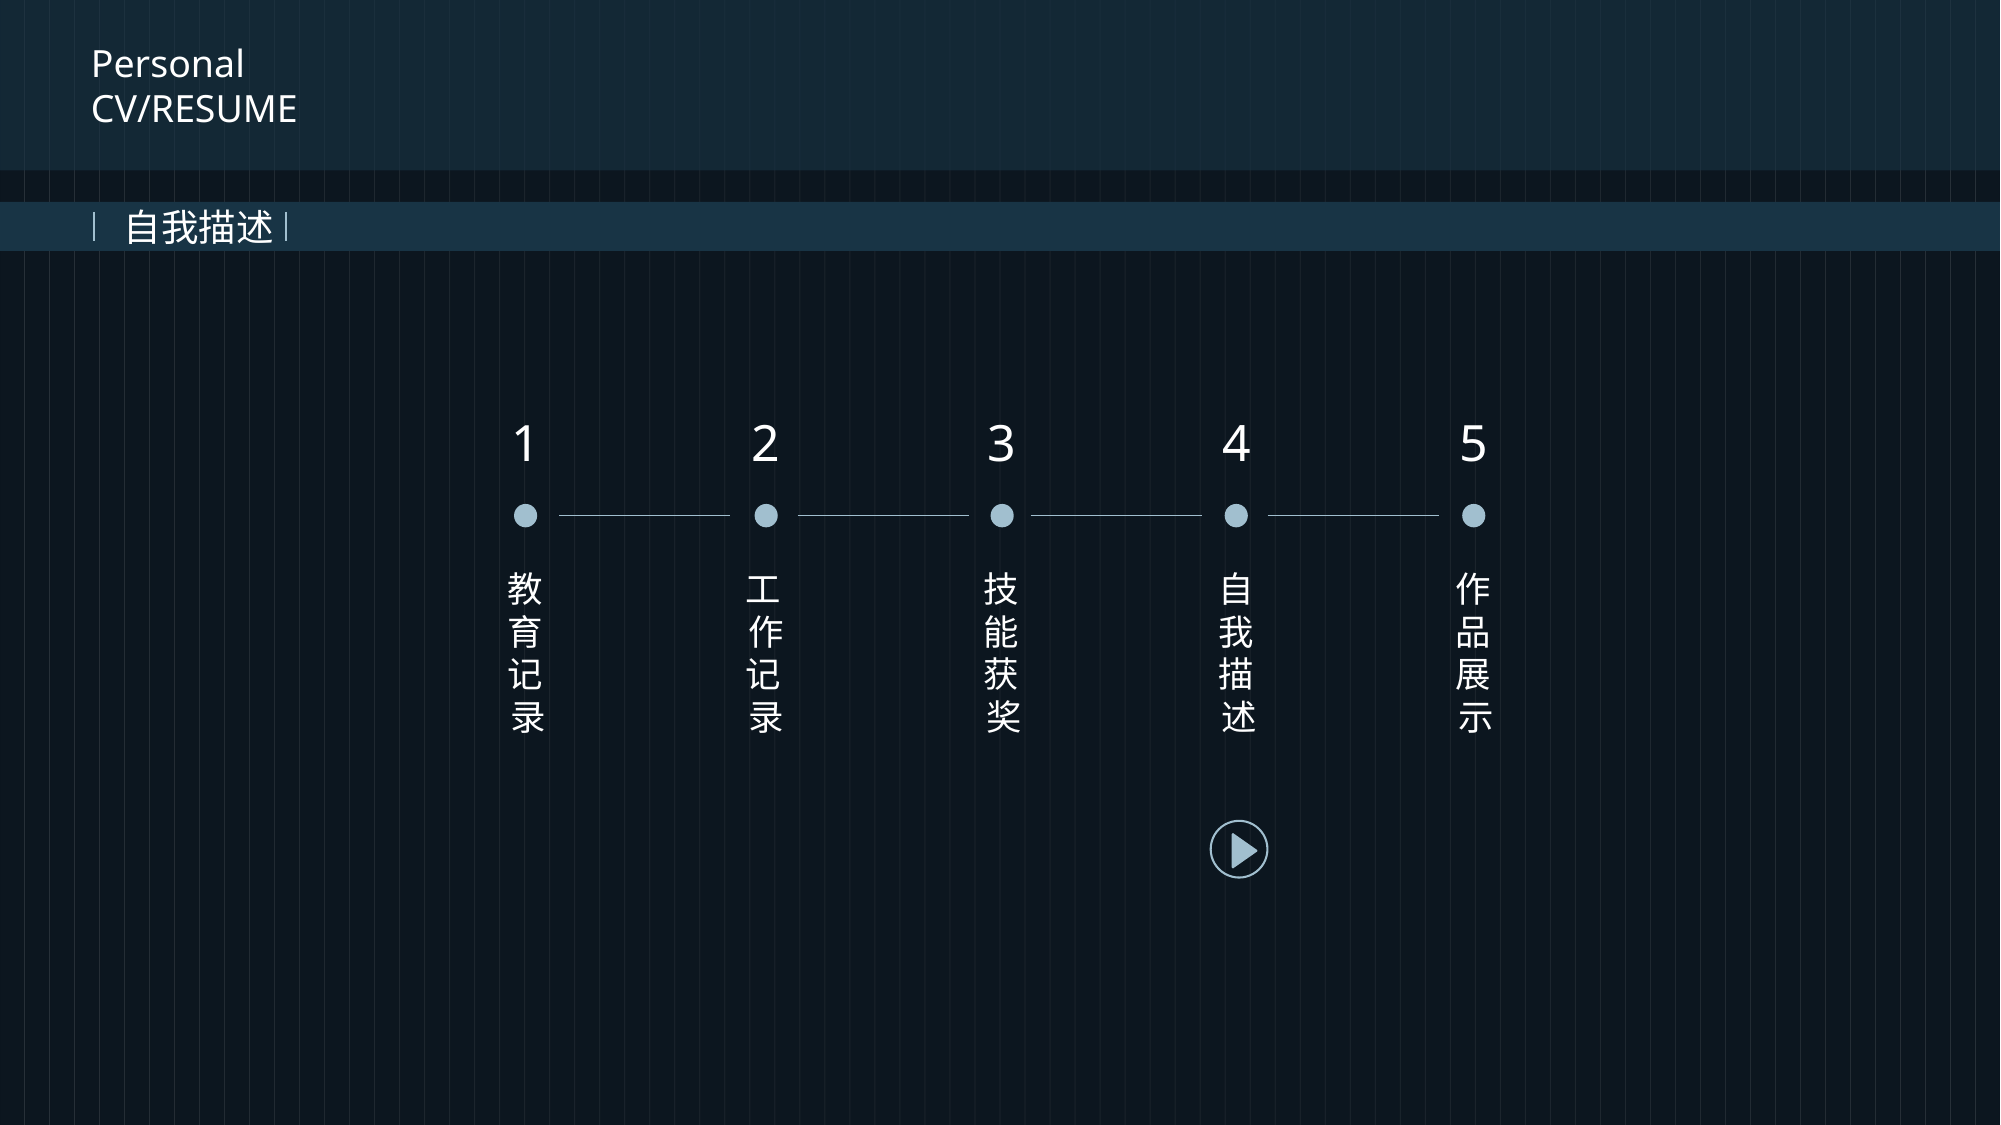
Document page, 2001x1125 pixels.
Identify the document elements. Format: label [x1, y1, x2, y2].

picture [0, 171, 2000, 1125]
text_box [1210, 820, 1268, 878]
text_box [513, 503, 1486, 528]
text_box [481, 404, 1518, 481]
text_box [0, 0, 2000, 171]
